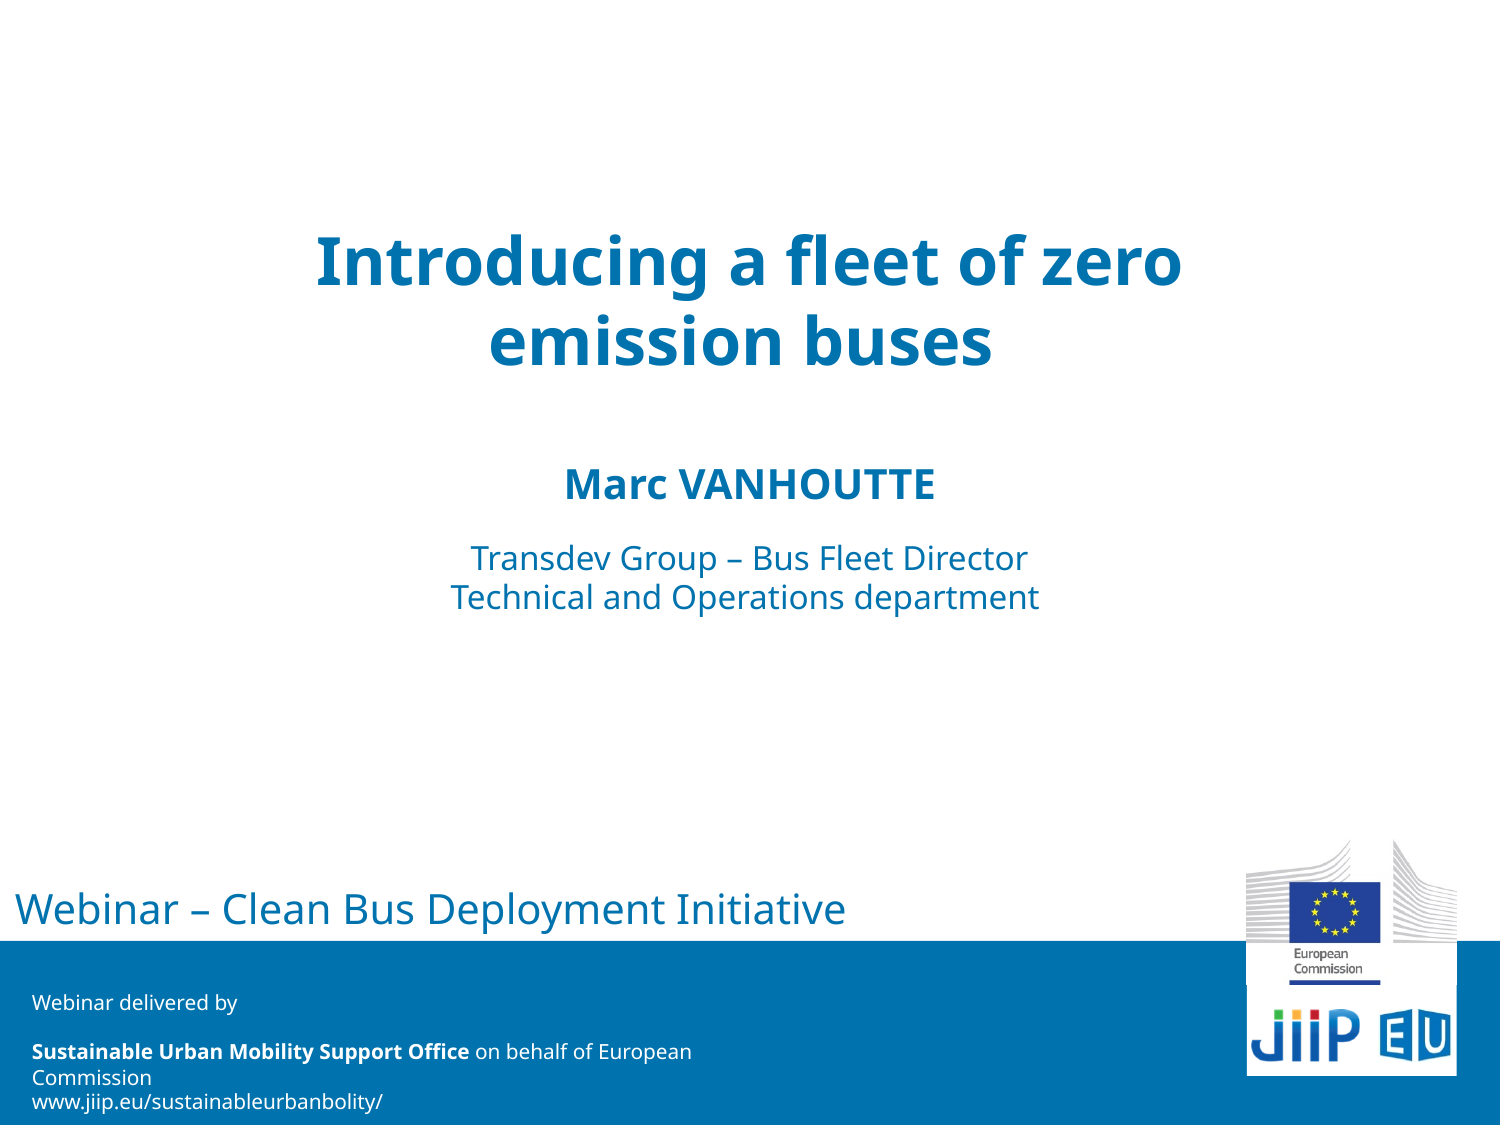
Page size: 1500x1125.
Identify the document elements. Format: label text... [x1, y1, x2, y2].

picture [1251, 1009, 1360, 1063]
text_box Introducing a fleet of zero emission buses [235, 211, 1265, 386]
text_box Marc VANHOUTTE [235, 450, 1265, 515]
text_box Transdev Group – Bus Fleet Director Technical and Operations department [235, 529, 1265, 624]
picture [1369, 1009, 1455, 1063]
picture [1246, 839, 1457, 985]
